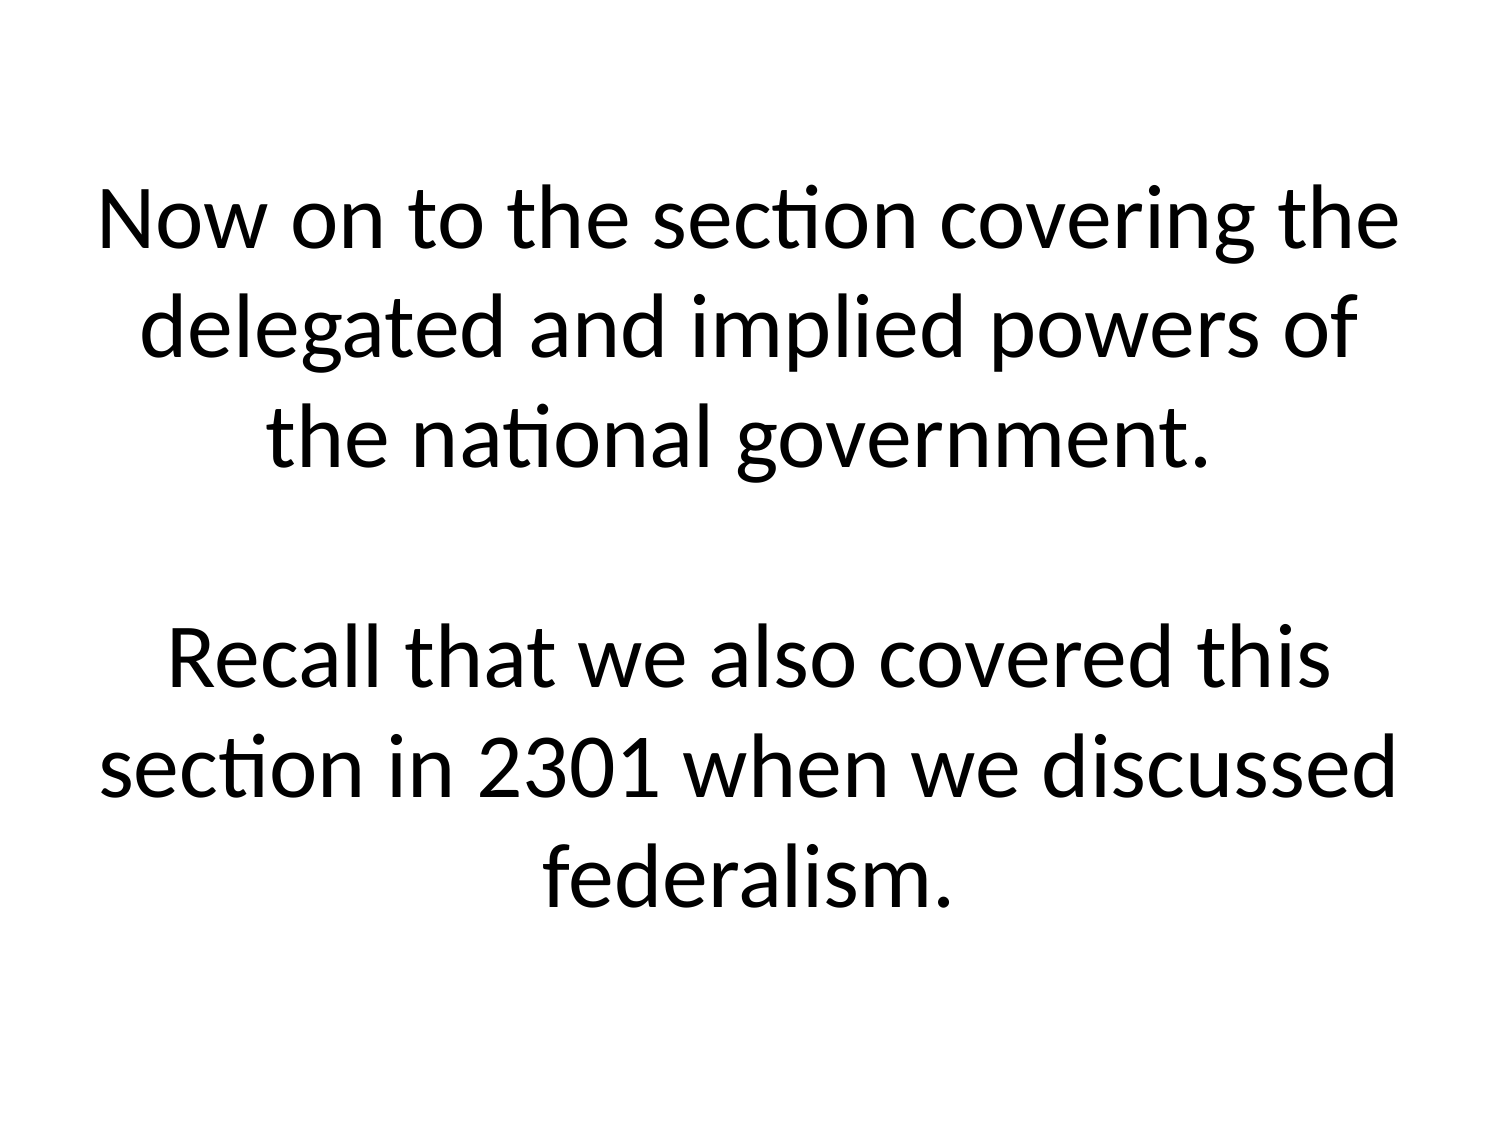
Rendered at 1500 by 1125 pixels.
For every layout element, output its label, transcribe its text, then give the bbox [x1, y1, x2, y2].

title Now on to the section covering the delegated and implied powers of the national government. Recall that we also covered this section in 2301 when we discussed federalism. [74, 44, 1426, 1038]
